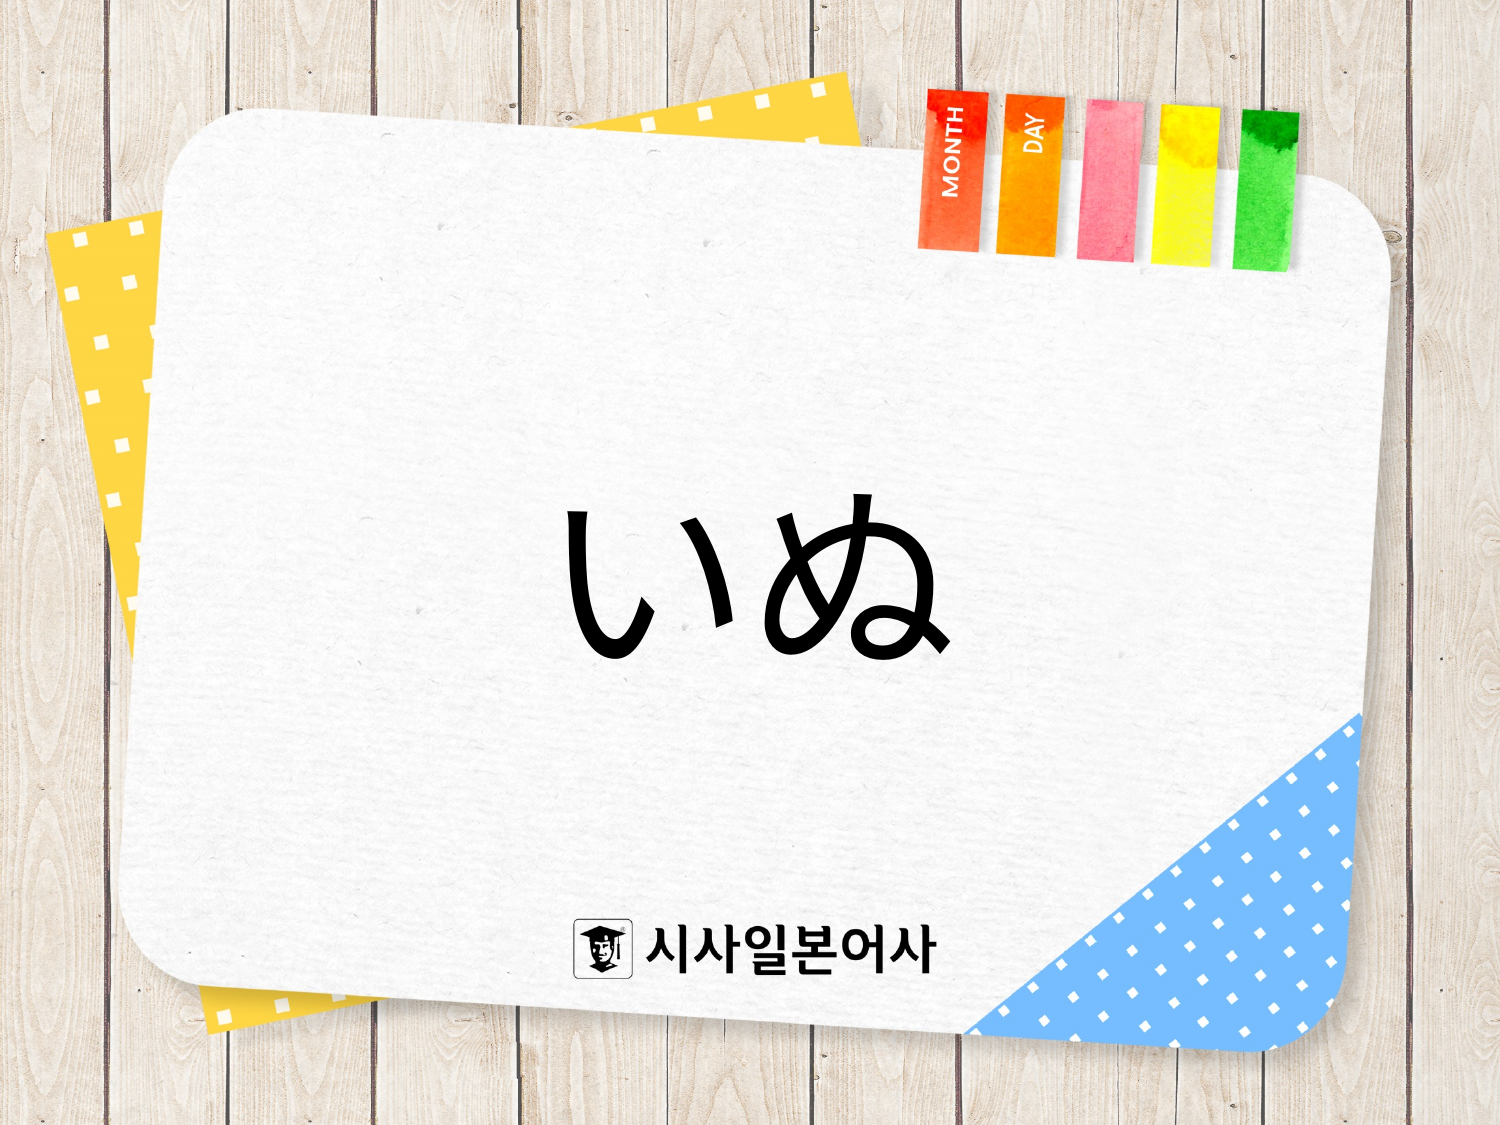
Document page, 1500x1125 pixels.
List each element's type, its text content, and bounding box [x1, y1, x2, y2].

picture [0, 0, 1500, 1125]
title いぬ [75, 338, 1425, 811]
